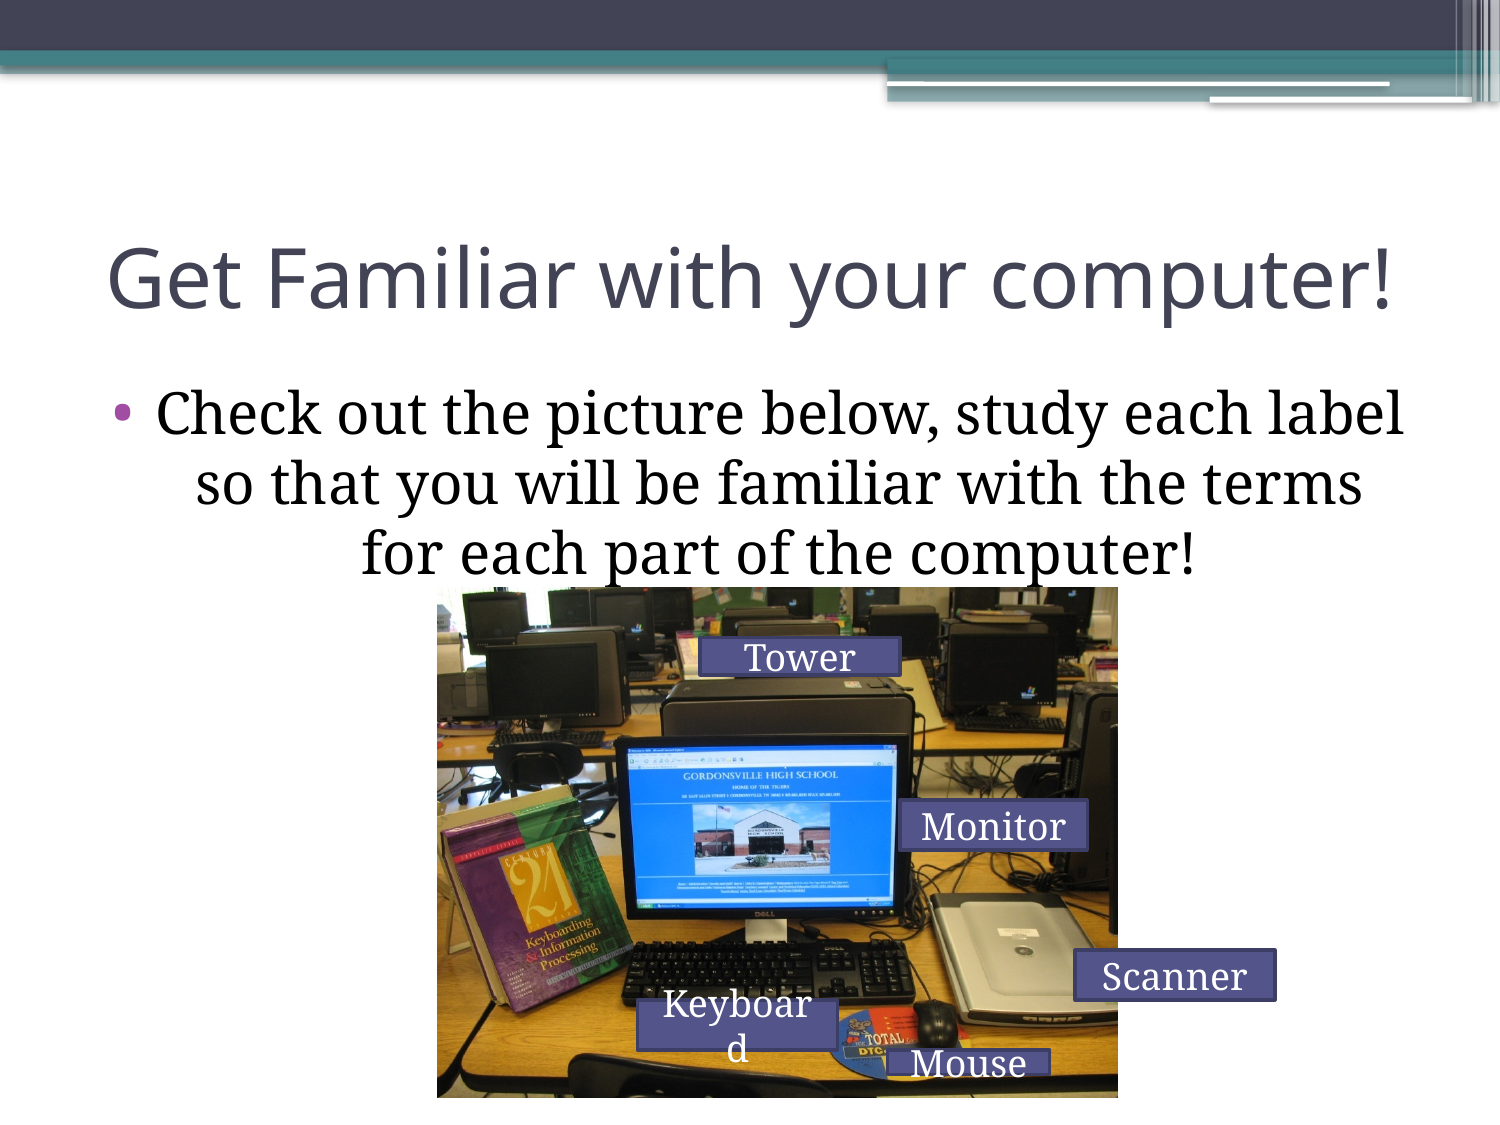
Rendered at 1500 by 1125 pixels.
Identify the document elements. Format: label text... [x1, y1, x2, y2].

title Get Familiar with your computer! [75, 187, 1425, 363]
list Check out the picture below, study each label so that you will be familiar with the terms for each part of the computer! [75, 368, 1425, 1079]
picture [437, 587, 1118, 1098]
text_box Scanner [1123, 948, 1277, 1002]
